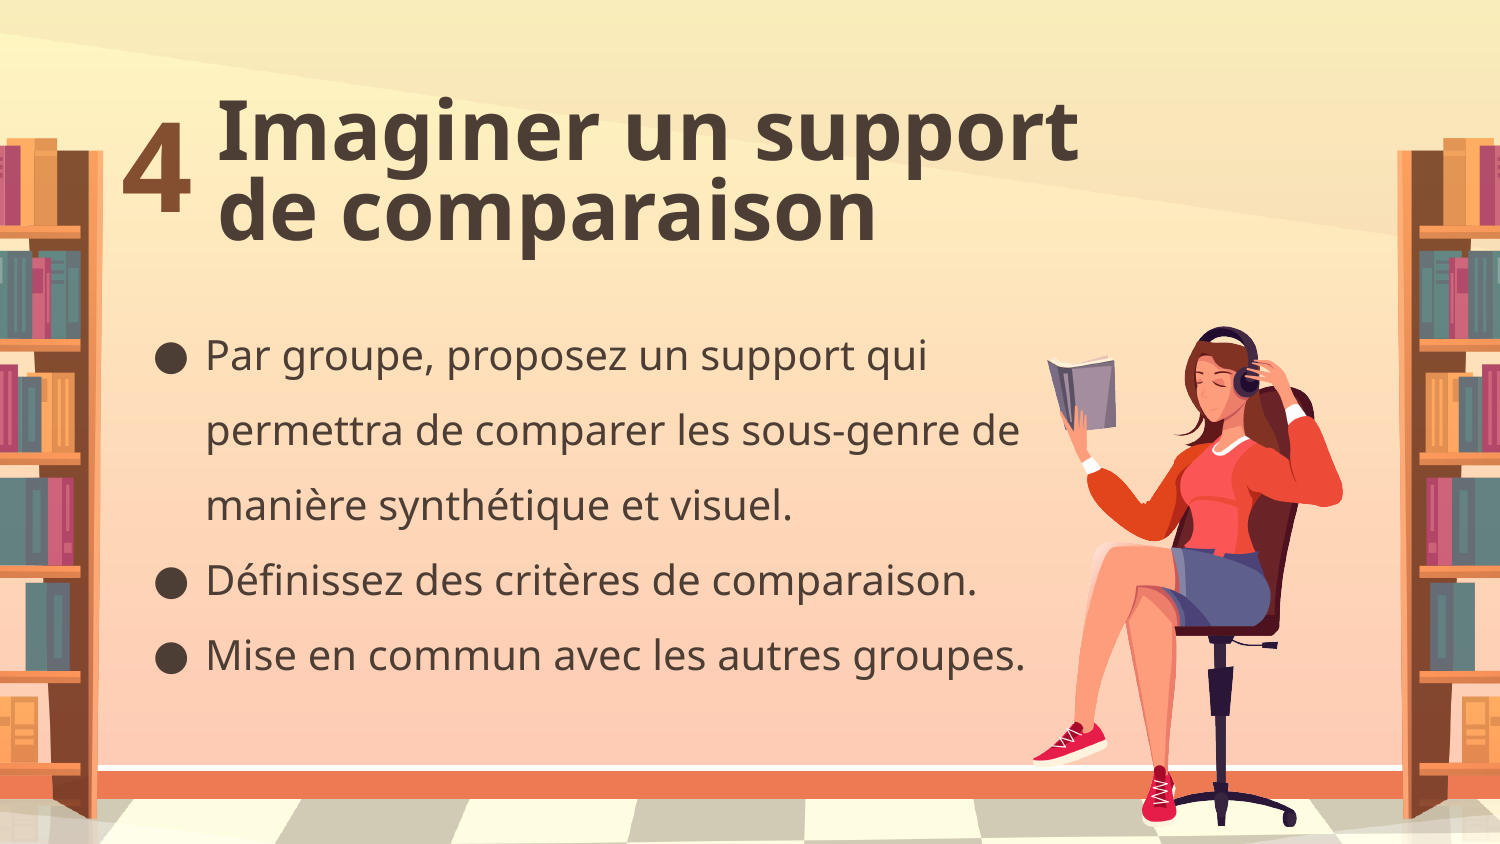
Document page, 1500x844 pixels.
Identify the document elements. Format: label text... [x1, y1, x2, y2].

picture [0, 0, 1500, 844]
title 4 [63, 100, 251, 224]
title Imaginer un support de comparaison [202, 64, 1327, 288]
subtitle Par groupe, proposez un support qui permettra de comparer les sous-genre de manière synthétique et visuel. Définissez des critères de comparaison. Mise en commun avec les autres groupes. [115, 288, 1053, 772]
